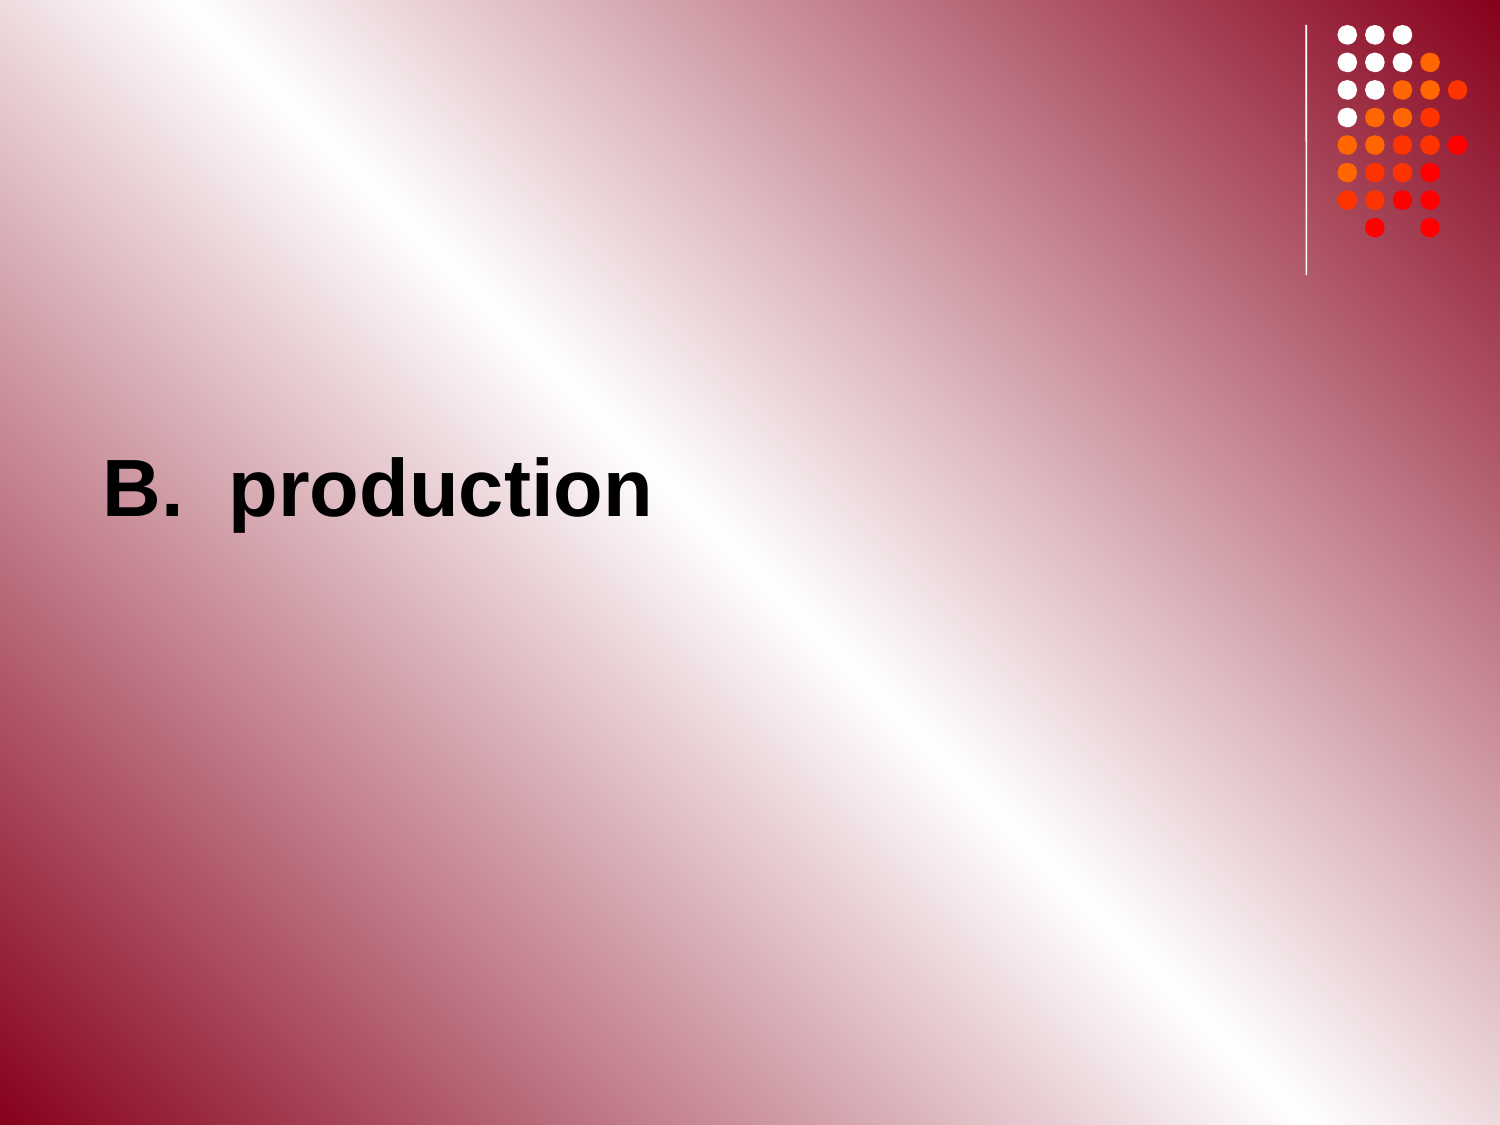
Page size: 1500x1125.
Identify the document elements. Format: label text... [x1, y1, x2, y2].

title B. production [87, 425, 1325, 638]
